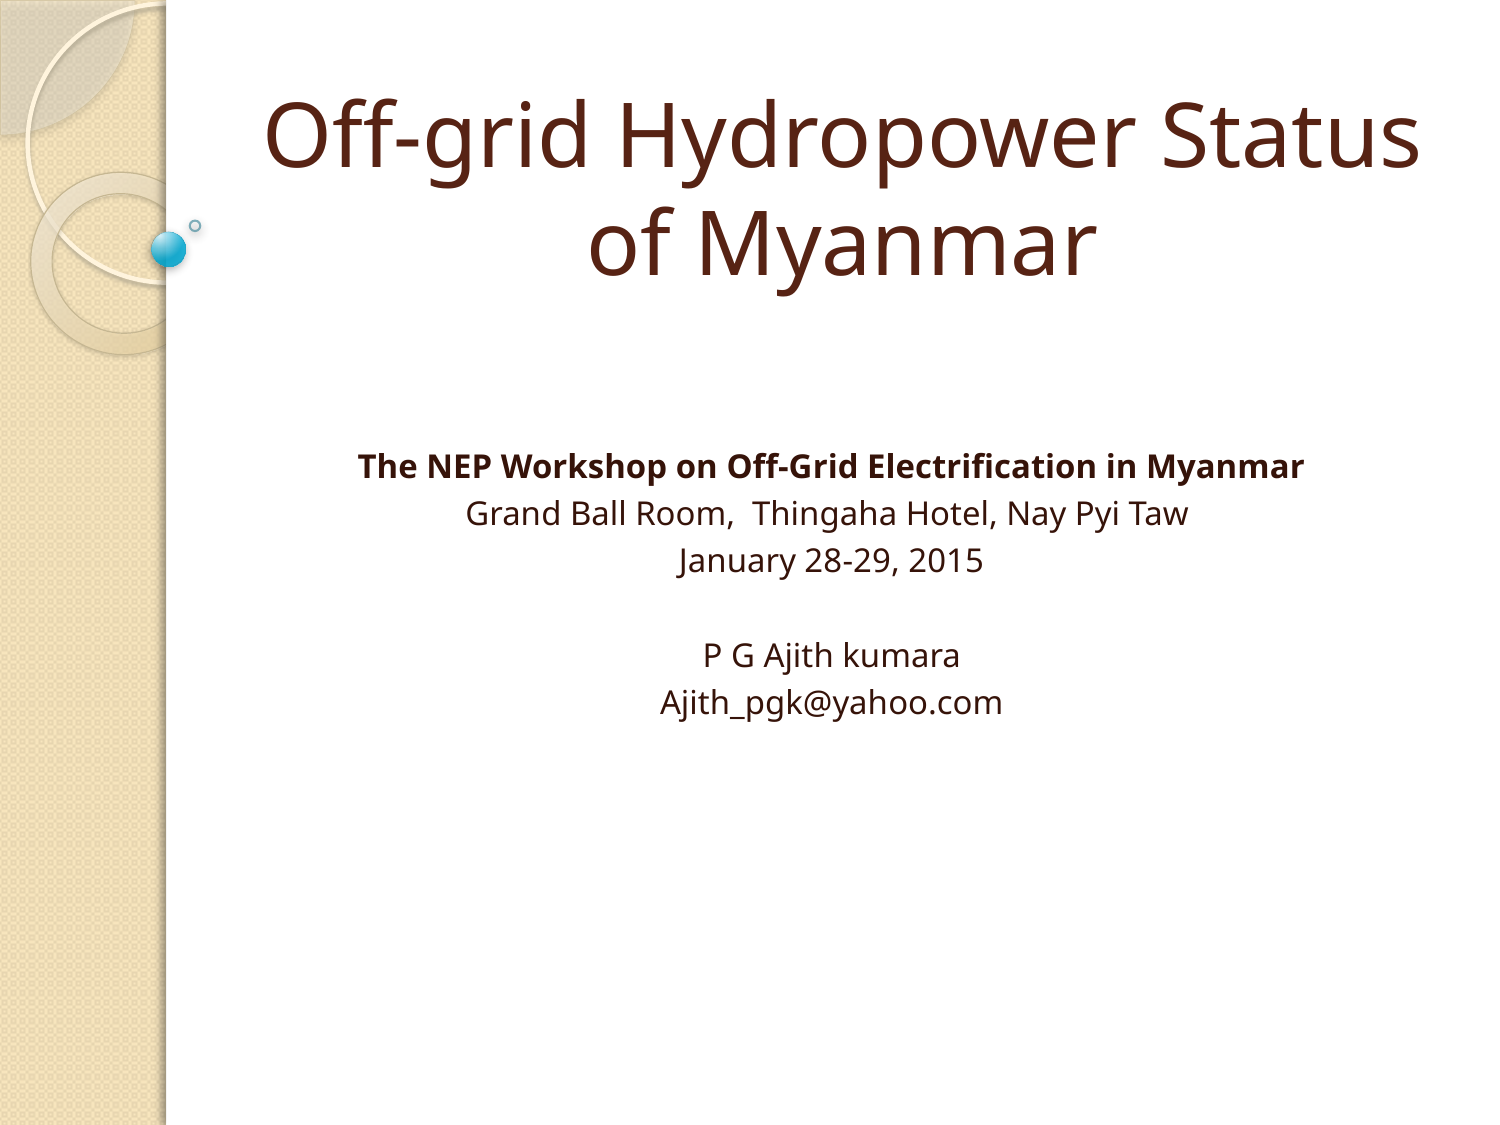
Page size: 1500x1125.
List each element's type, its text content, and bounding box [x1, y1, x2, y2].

subtitle The NEP Workshop on Off-Grid Electrification in Myanmar Grand Ball Room, Thingaha Hotel, Nay Pyi Taw January 28-29, 2015 P G Ajith kumara Ajith_pgk@yahoo.com [222, 445, 1438, 733]
title Off-grid Hydropower Status of Myanmar [234, 59, 1450, 301]
